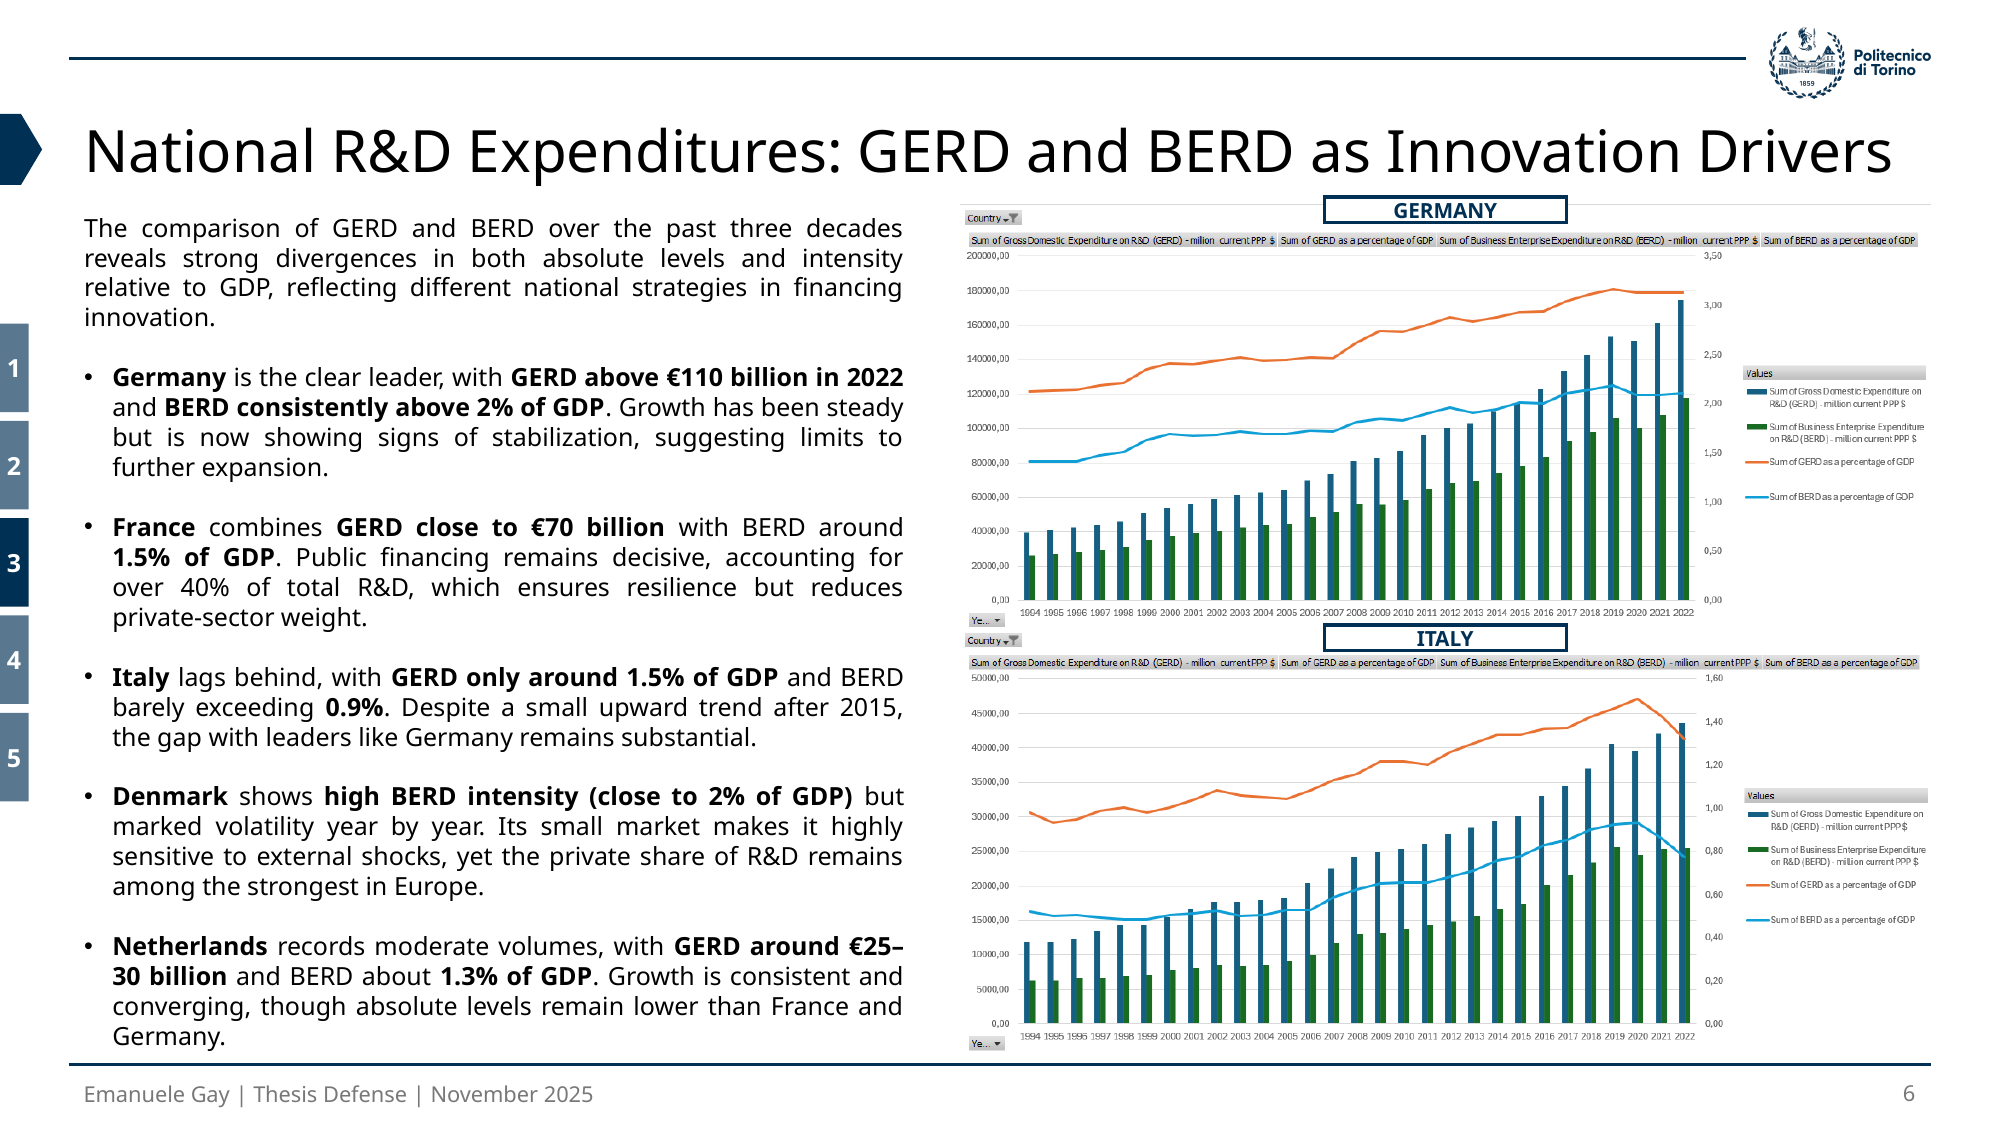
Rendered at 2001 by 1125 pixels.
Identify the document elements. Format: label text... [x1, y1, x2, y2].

text_box The comparison of GERD and BERD over the past three decades reveals strong divergences in both absolute levels and intensity relative to GDP, reflecting different national strategies in financing innovation. Germany is the clear leader, with GERD above €110 billion in 2022 and BERD consistently above 2% of GDP. Growth has been steady but is now showing signs of stabilization, suggesting limits to further expansion. France combines GERD close to €70 billion with BERD around 1.5% of GDP. Public financing remains decisive, accounting for over 40% of total R&D, which ensures resilience but reduces private-sector weight. Italy lags behind, with GERD only around 1.5% of GDP and BERD barely exceeding 0.9%. Despite a small upward trend after 2015, the gap with leaders like Germany remains substantial. Denmark shows high BERD intensity (close to 2% of GDP) but marked volatility year by year. Its small market makes it highly sensitive to external shocks, yet the private share of R&D remains among the strongest in Europe. Netherlands records moderate volumes, with GERD around €25–30 billion and BERD about 1.3% of GDP. Growth is consistent and converging, though absolute levels remain lower than France and Germany. [68, 203, 921, 1052]
picture [959, 203, 1931, 1052]
text_box National R&D Expenditures: GERD and BERD as Innovation Drivers [68, 93, 1932, 206]
text_box [0, 112, 44, 187]
text_box GERMANY [1323, 195, 1568, 203]
picture [1769, 27, 1931, 93]
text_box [0, 322, 30, 802]
